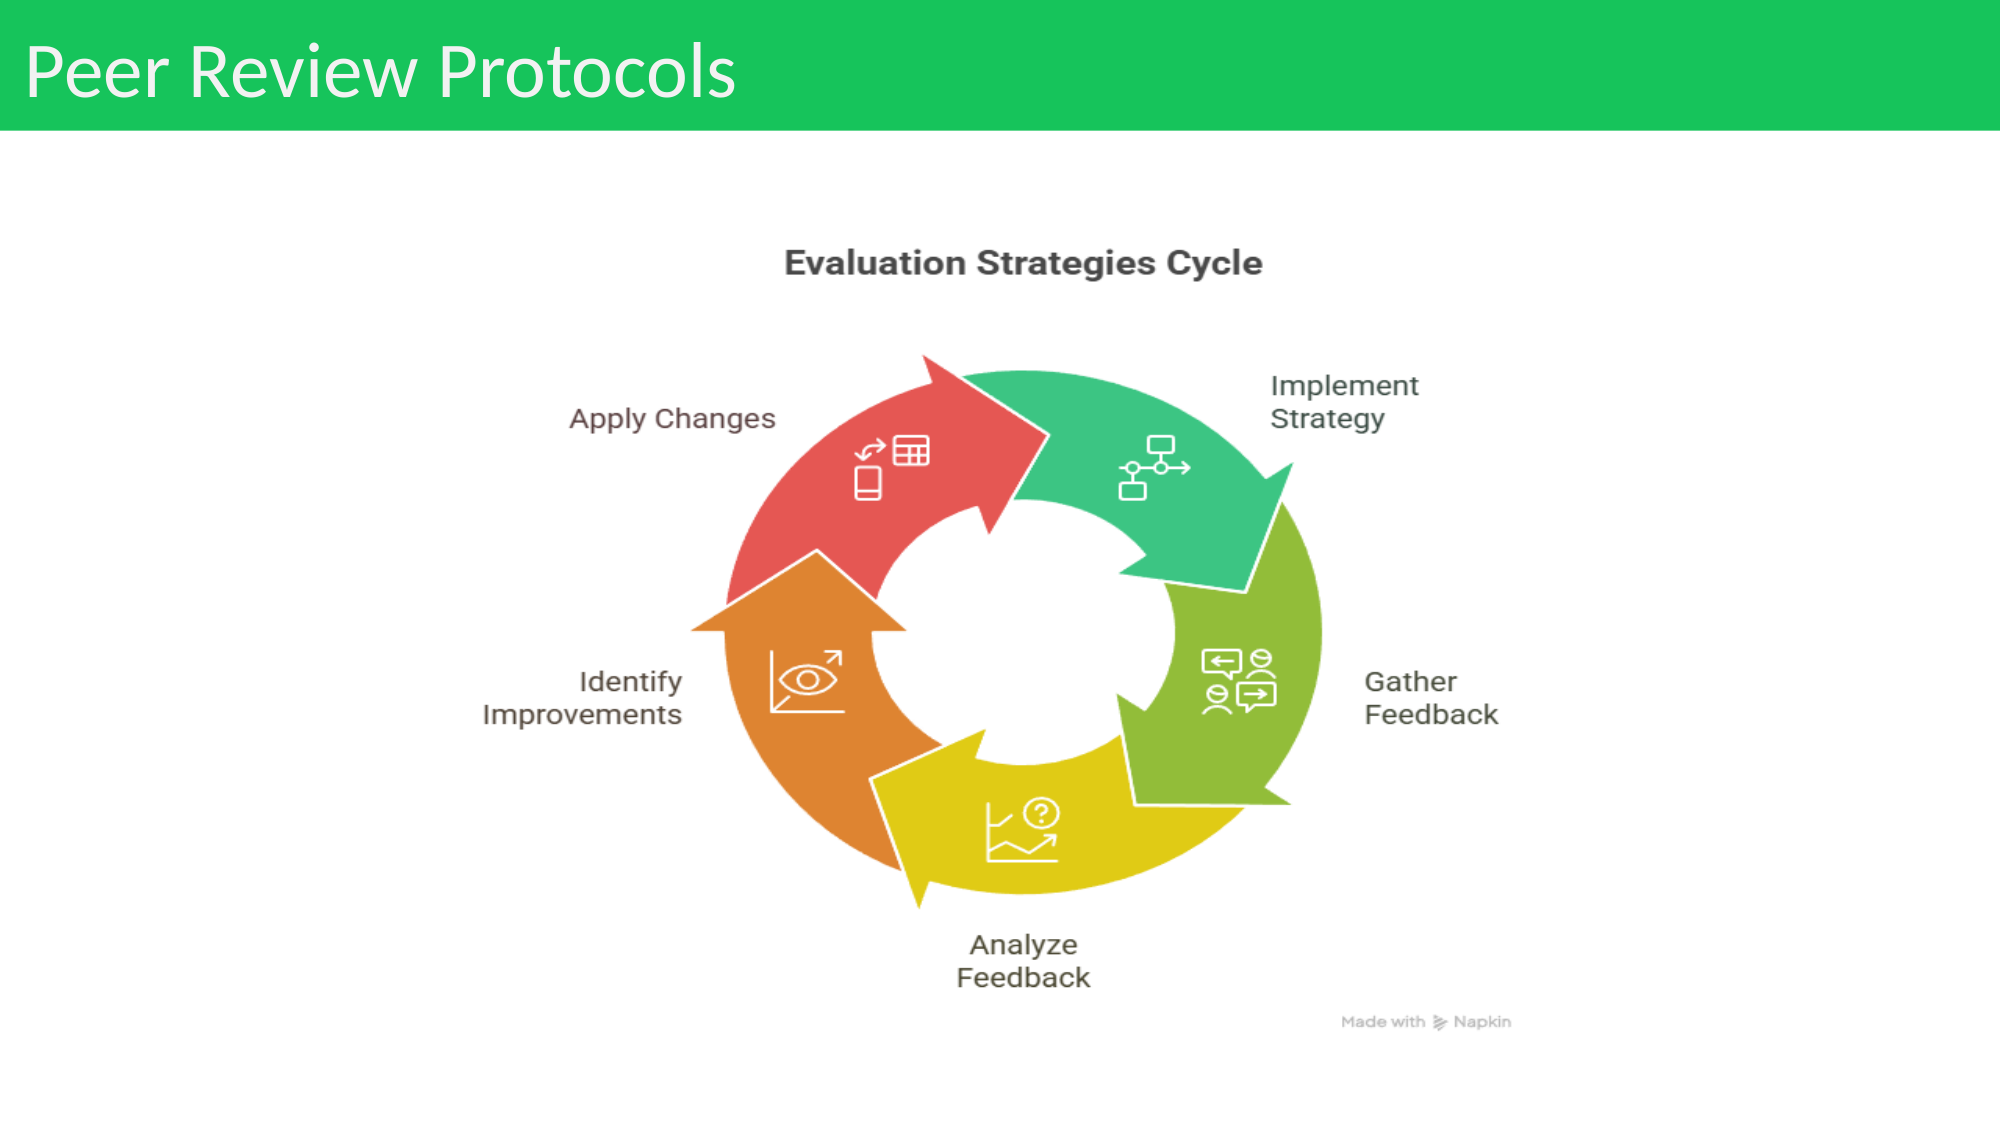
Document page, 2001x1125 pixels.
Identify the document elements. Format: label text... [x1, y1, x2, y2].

picture [442, 172, 1550, 1060]
title Peer Review Protocols [16, 13, 1976, 131]
